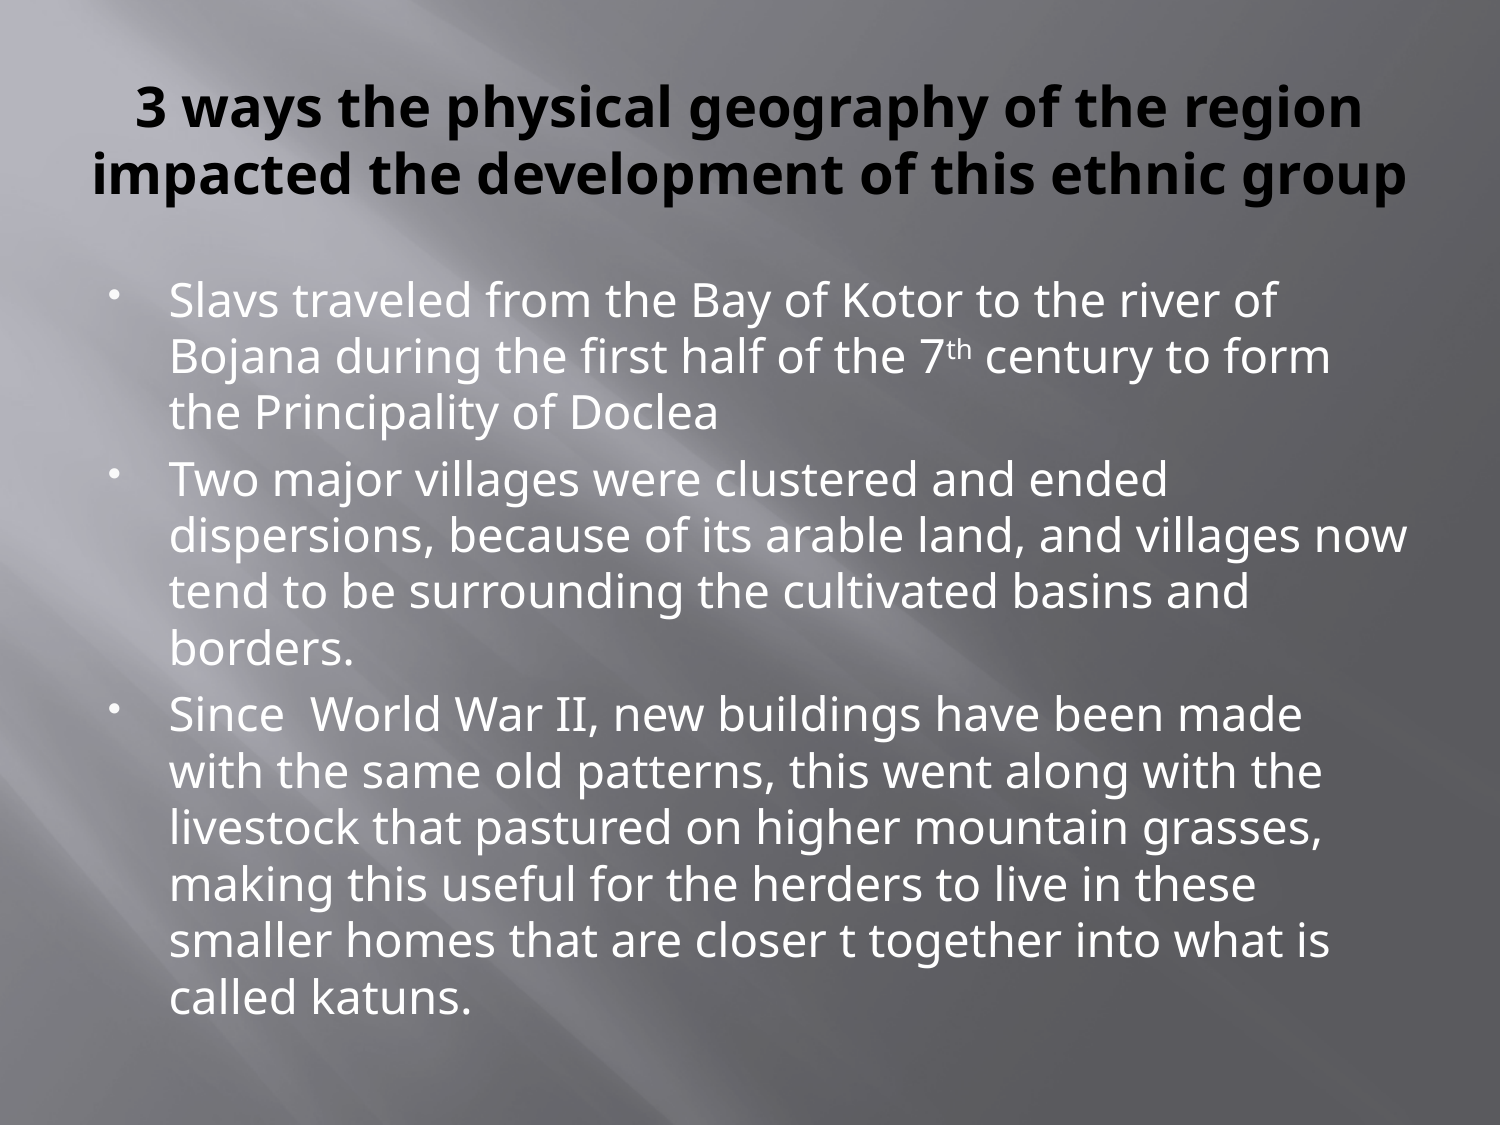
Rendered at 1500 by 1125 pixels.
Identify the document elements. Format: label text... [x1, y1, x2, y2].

title 3 ways the physical geography of the region impacted the development of this ethnic group [75, 45, 1425, 233]
list Slavs traveled from the Bay of Kotor to the river of Bojana during the first half of the 7th century to form the Principality of Doclea Two major villages were clustered and ended dispersions, because of its arable land, and villages now tend to be surrounding the cultivated basins and borders. Since World War II, new buildings have been made with the same old patterns, this went along with the livestock that pastured on higher mountain grasses, making this useful for the herders to live in these smaller homes that are closer t together into what is called katuns. [75, 262, 1425, 1035]
